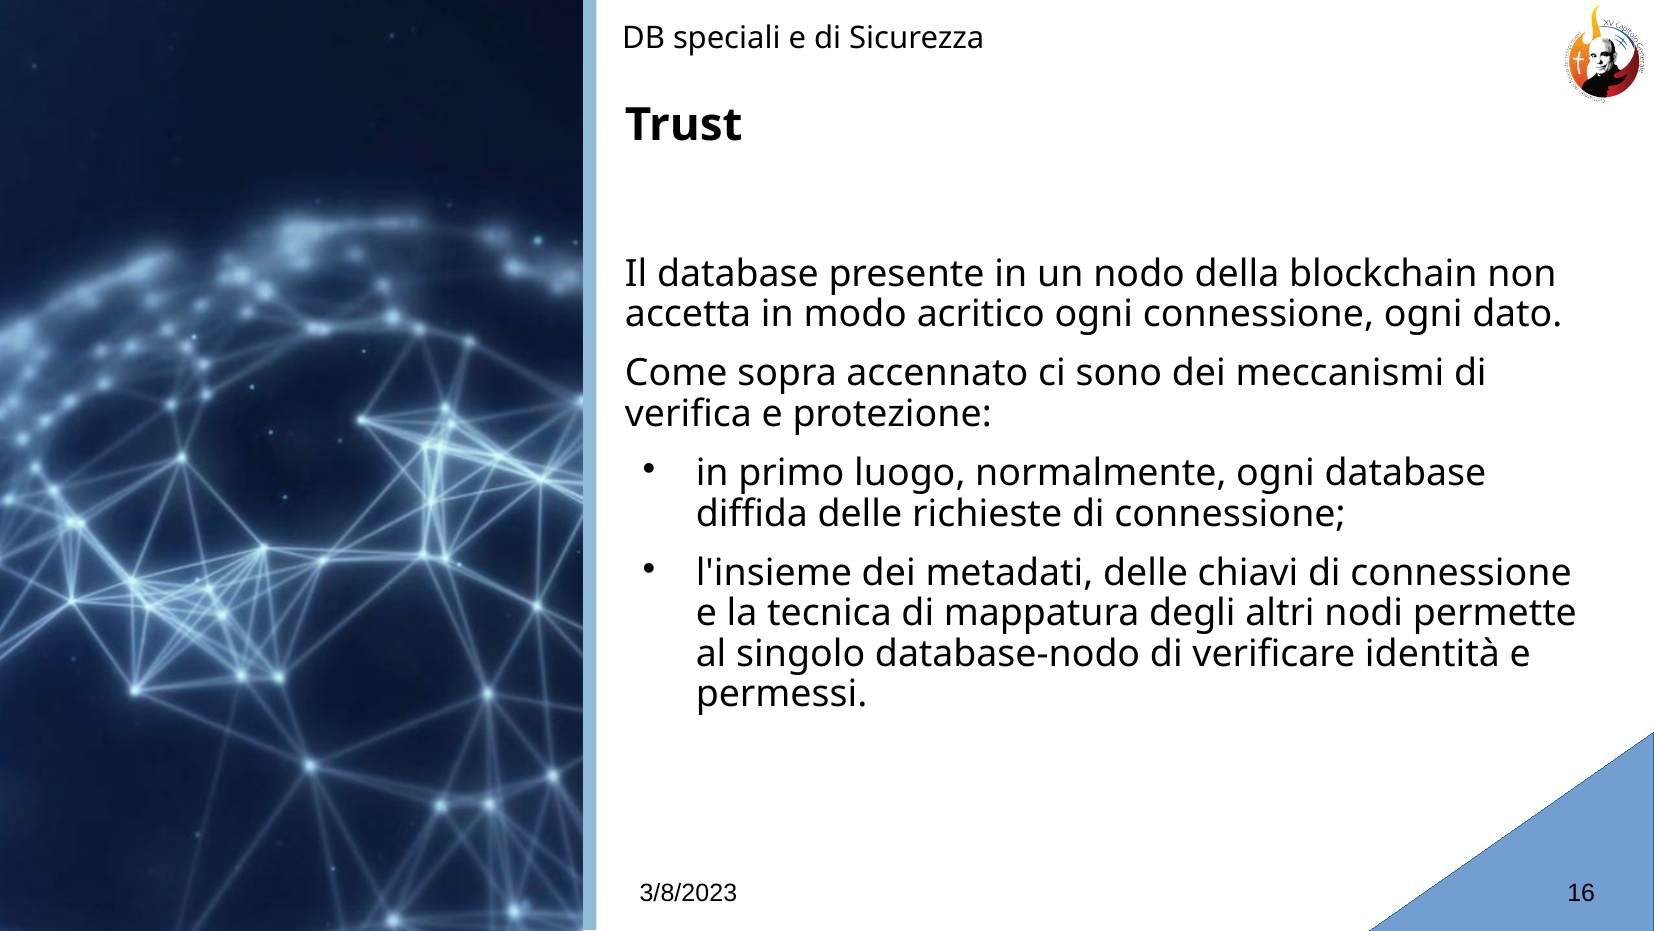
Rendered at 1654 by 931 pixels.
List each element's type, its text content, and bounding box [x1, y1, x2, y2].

title Trust [624, 94, 1621, 208]
text_box DB speciali e di Sicurezza [607, 9, 1340, 63]
picture [1563, 4, 1646, 103]
list Il database presente in un nodo della blockchain non accetta in modo acritico ogni connessione, ogni dato. Come sopra accennato ci sono dei meccanismi di verifica e protezione: in primo luogo, normalmente, ogni database diffida delle richieste di connessione; l'insieme dei metadati, delle chiavi di connessione e la tecnica di mappatura degli altri nodi permette al singolo database-nodo di verificare identità e permessi. [624, 253, 1583, 771]
picture [0, 0, 583, 931]
